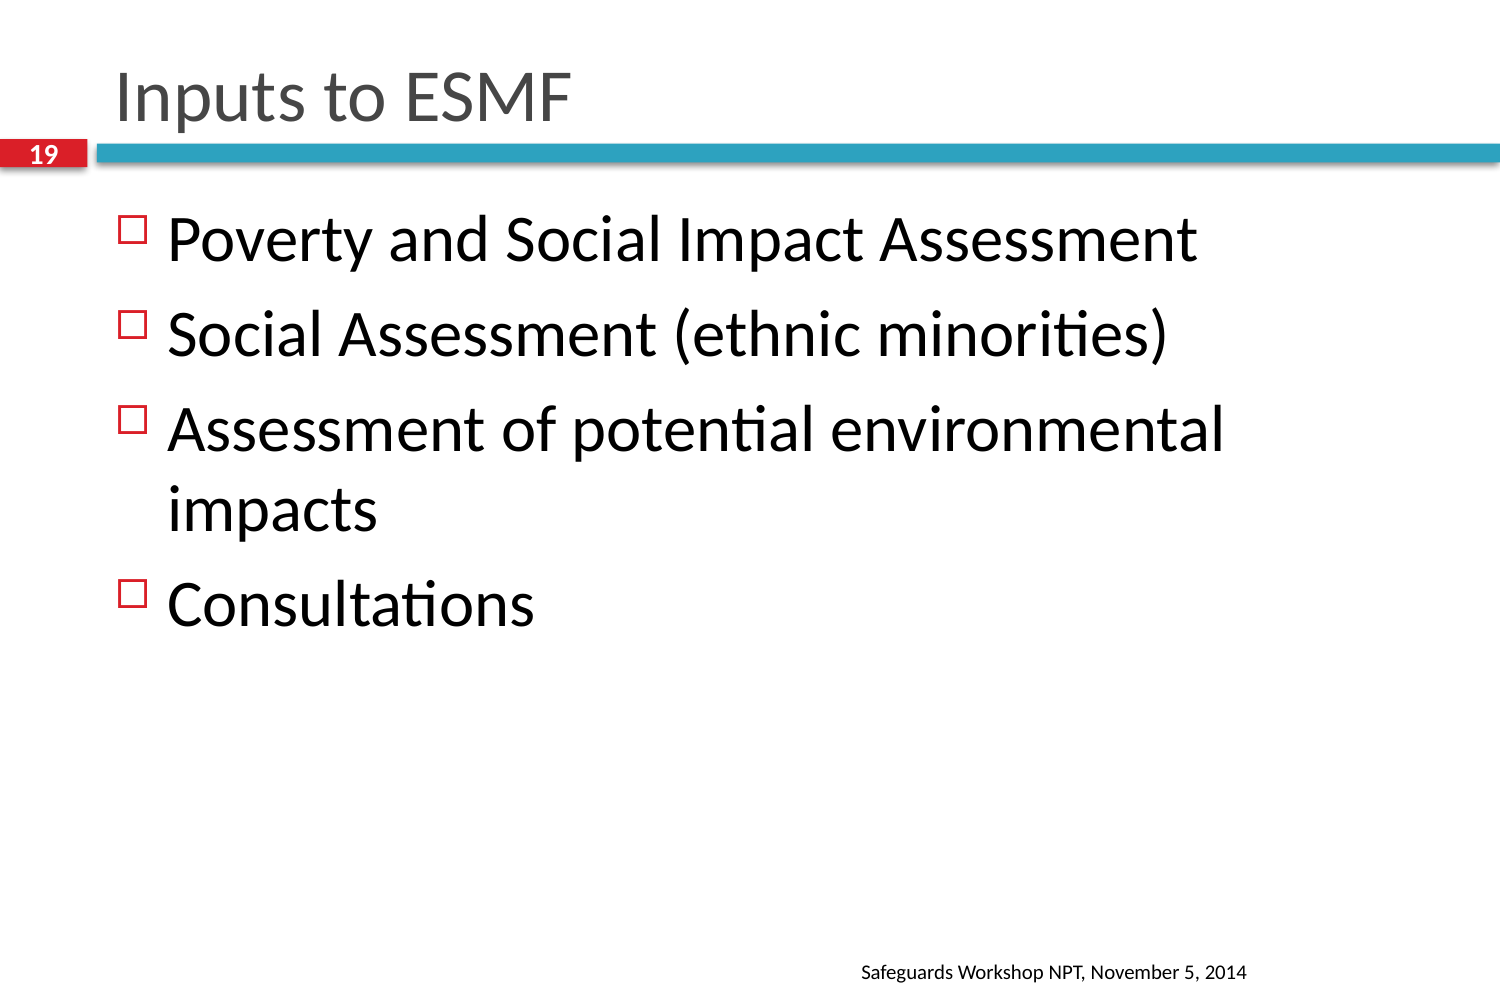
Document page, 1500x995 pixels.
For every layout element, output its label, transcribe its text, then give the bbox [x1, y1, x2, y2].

slide_number 19 [0, 139, 88, 166]
title Inputs to ESMF [99, 55, 1500, 144]
list Poverty and Social Impact Assessment Social Assessment (ethnic minorities) Assessment of potential environmental impacts Consultations [99, 187, 1438, 896]
